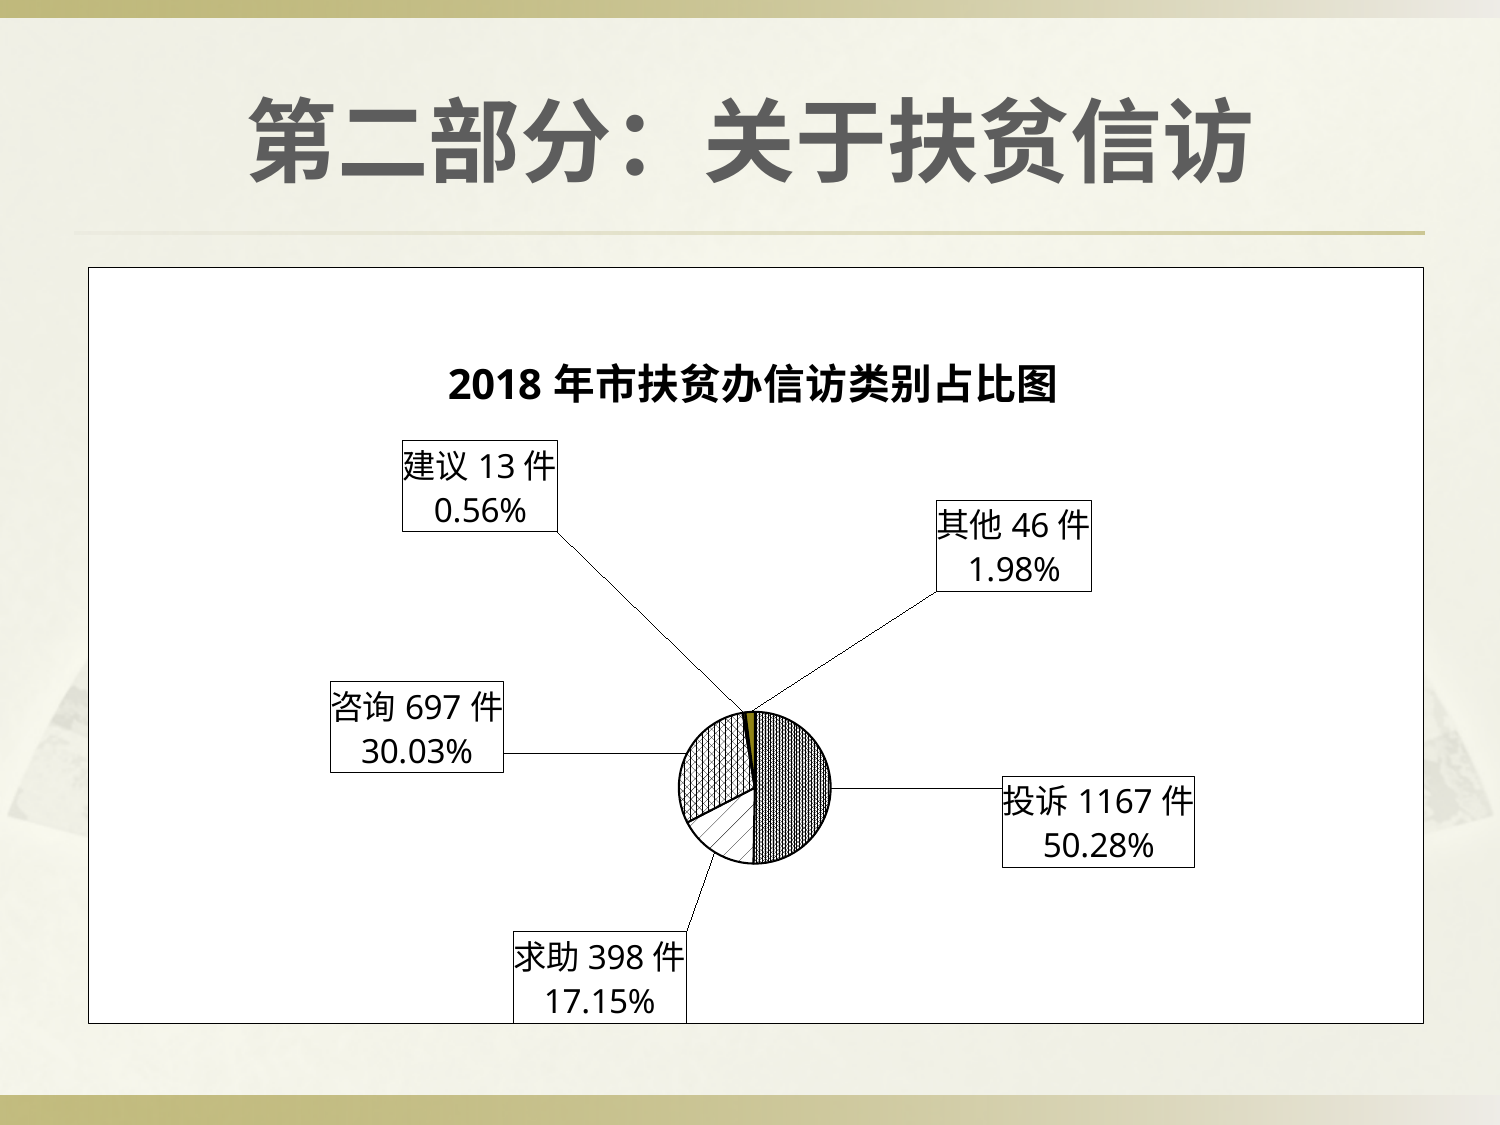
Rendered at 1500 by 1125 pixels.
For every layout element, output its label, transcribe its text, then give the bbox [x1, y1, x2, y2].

chart [87, 266, 1424, 1024]
title 第二部分：关于扶贫信访 [75, 45, 1425, 233]
